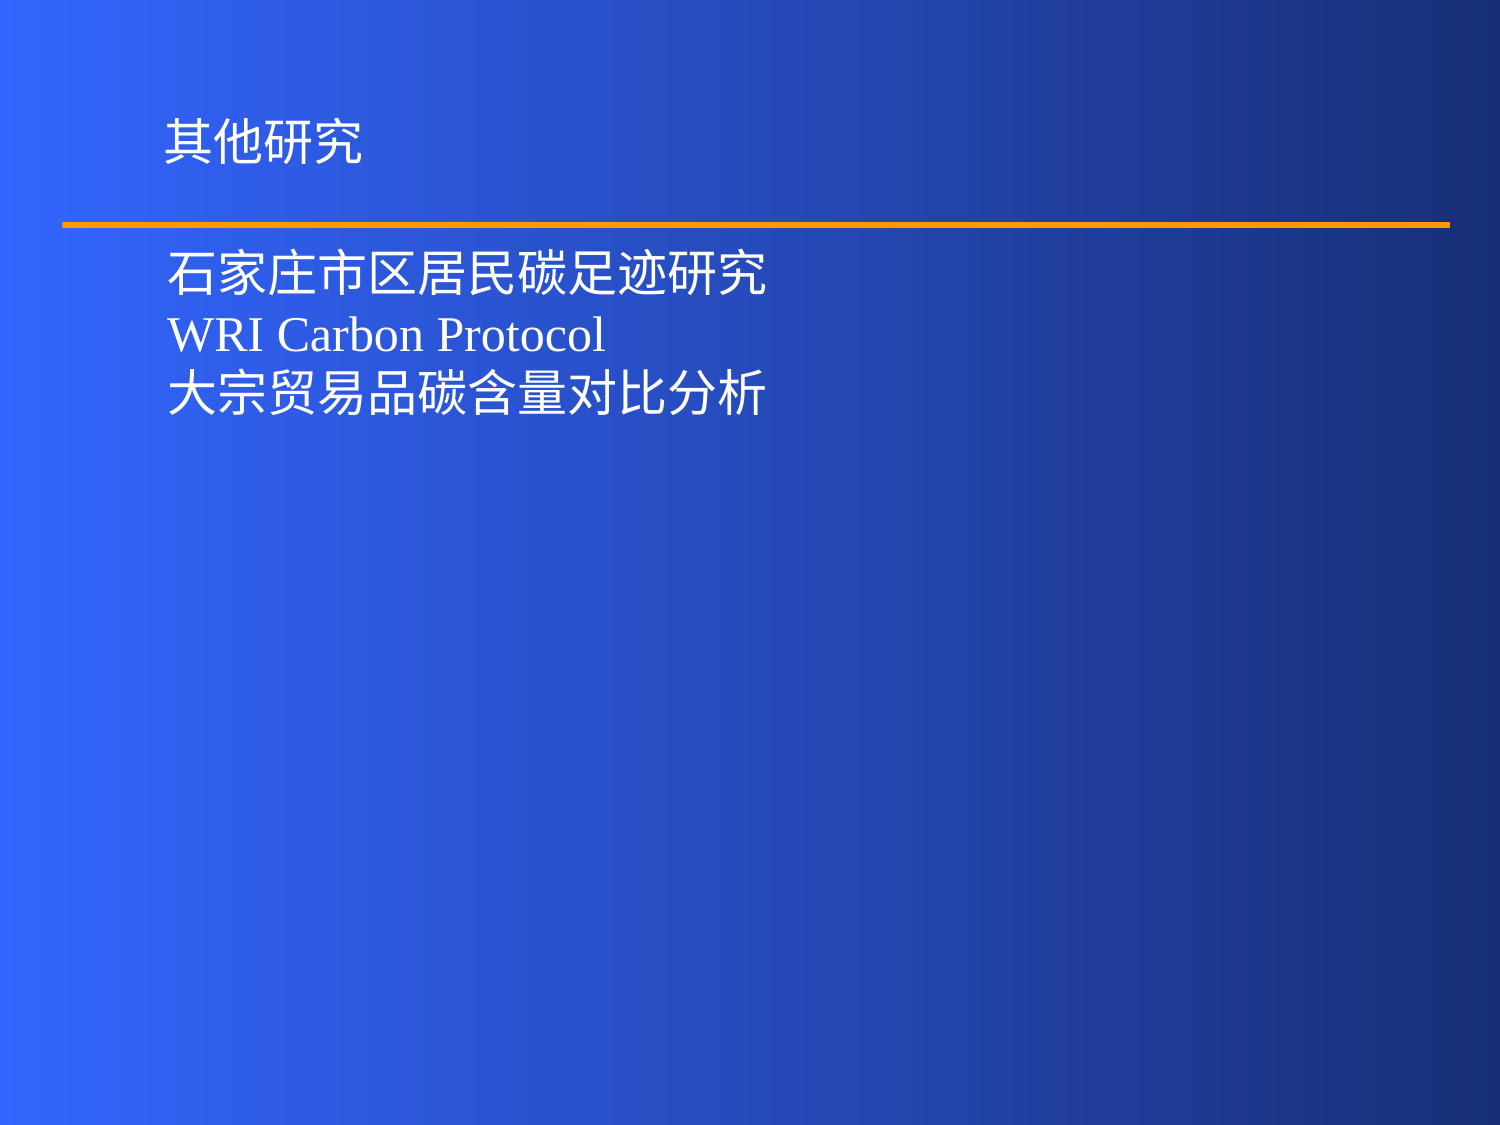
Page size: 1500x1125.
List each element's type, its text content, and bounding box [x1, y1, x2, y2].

text_box 其他研究 [148, 103, 379, 179]
text_box 石家庄市区居民碳足迹研究 WRI Carbon Protocol 大宗贸易品碳含量对比分析 [152, 234, 1465, 490]
